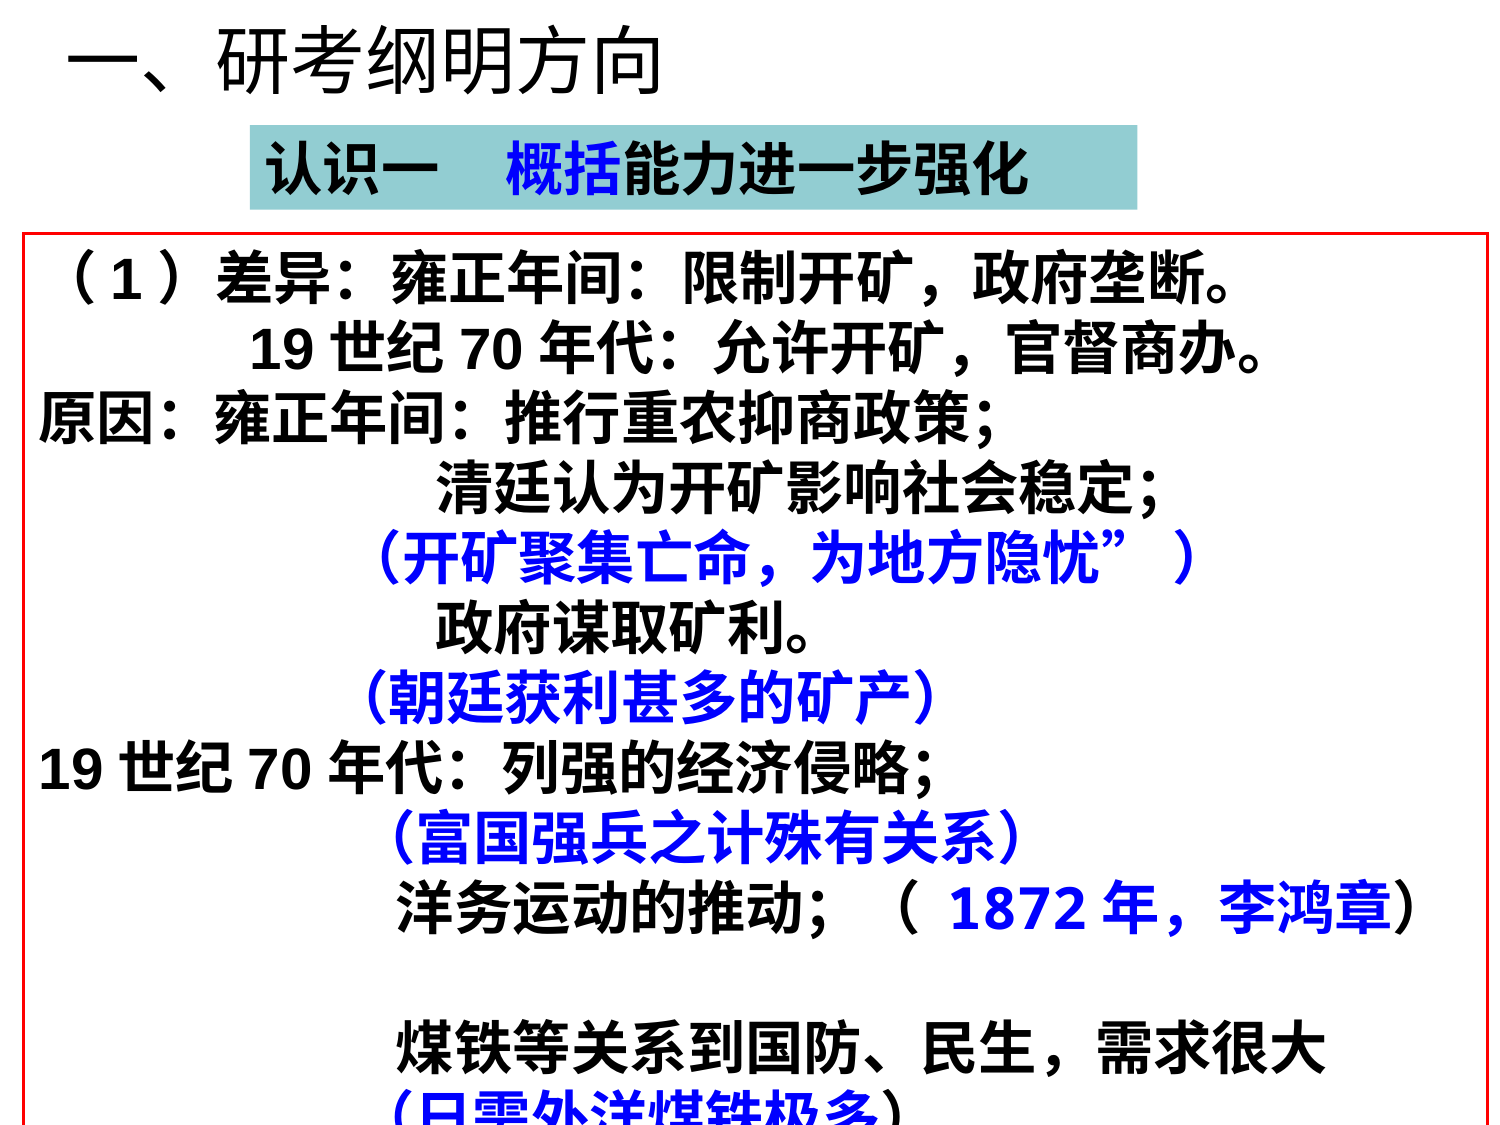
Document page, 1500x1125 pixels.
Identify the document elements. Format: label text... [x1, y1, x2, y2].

text_box 认识一 概括能力进一步强化 [249, 125, 1138, 210]
text_box 一、研考纲明方向 [51, 6, 698, 112]
text_box （1）差异：雍正年间：限制开矿，政府垄断。 19世纪70年代：允许开矿，官督商办。 原因：雍正年间：推行重农抑商政策； 清廷认为开矿影响社会稳定； （开矿聚集亡命，为地方隐忧” ） 政府谋取矿利。 （朝廷获利甚多的矿产） 19世纪70年代：列强的经济侵略； （富国强兵之计殊有关系） 洋务运动的推动；（ 1872年，李鸿章） 煤铁等关系到国防、民生，需求很大 （日需外洋煤铁极多） [23, 233, 1488, 1125]
